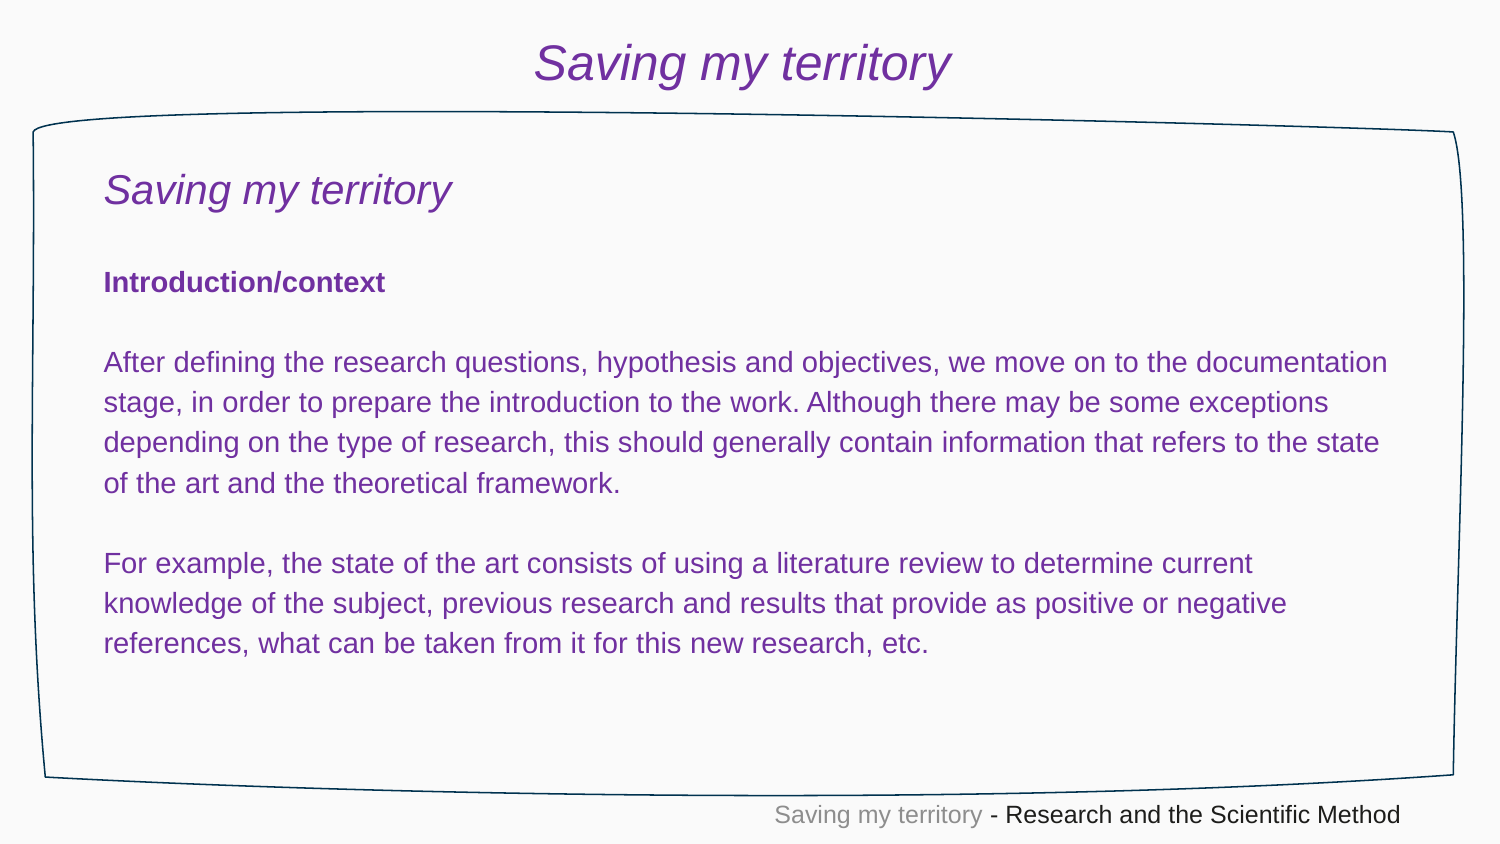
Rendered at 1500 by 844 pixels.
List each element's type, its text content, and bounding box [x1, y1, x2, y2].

text_box Saving my territory [0, 20, 1499, 106]
text_box [32, 111, 1464, 790]
text_box Saving my territory - Research and the Scientific Method [88, 790, 1417, 844]
text_box Saving my territory [88, 147, 1417, 234]
list Introduction/context After defining the research questions, hypothesis and objectives, we move on to the documentation stage, in order to prepare the introduction to the work. Although there may be some exceptions depending on the type of research, this should generally contain information that refers to the state of the art and the theoretical framework. For example, the state of the art consists of using a literature review to determine current knowledge of the subject, previous research and results that provide as positive or negative references, what can be taken from it for this new research, etc. [88, 242, 1417, 747]
